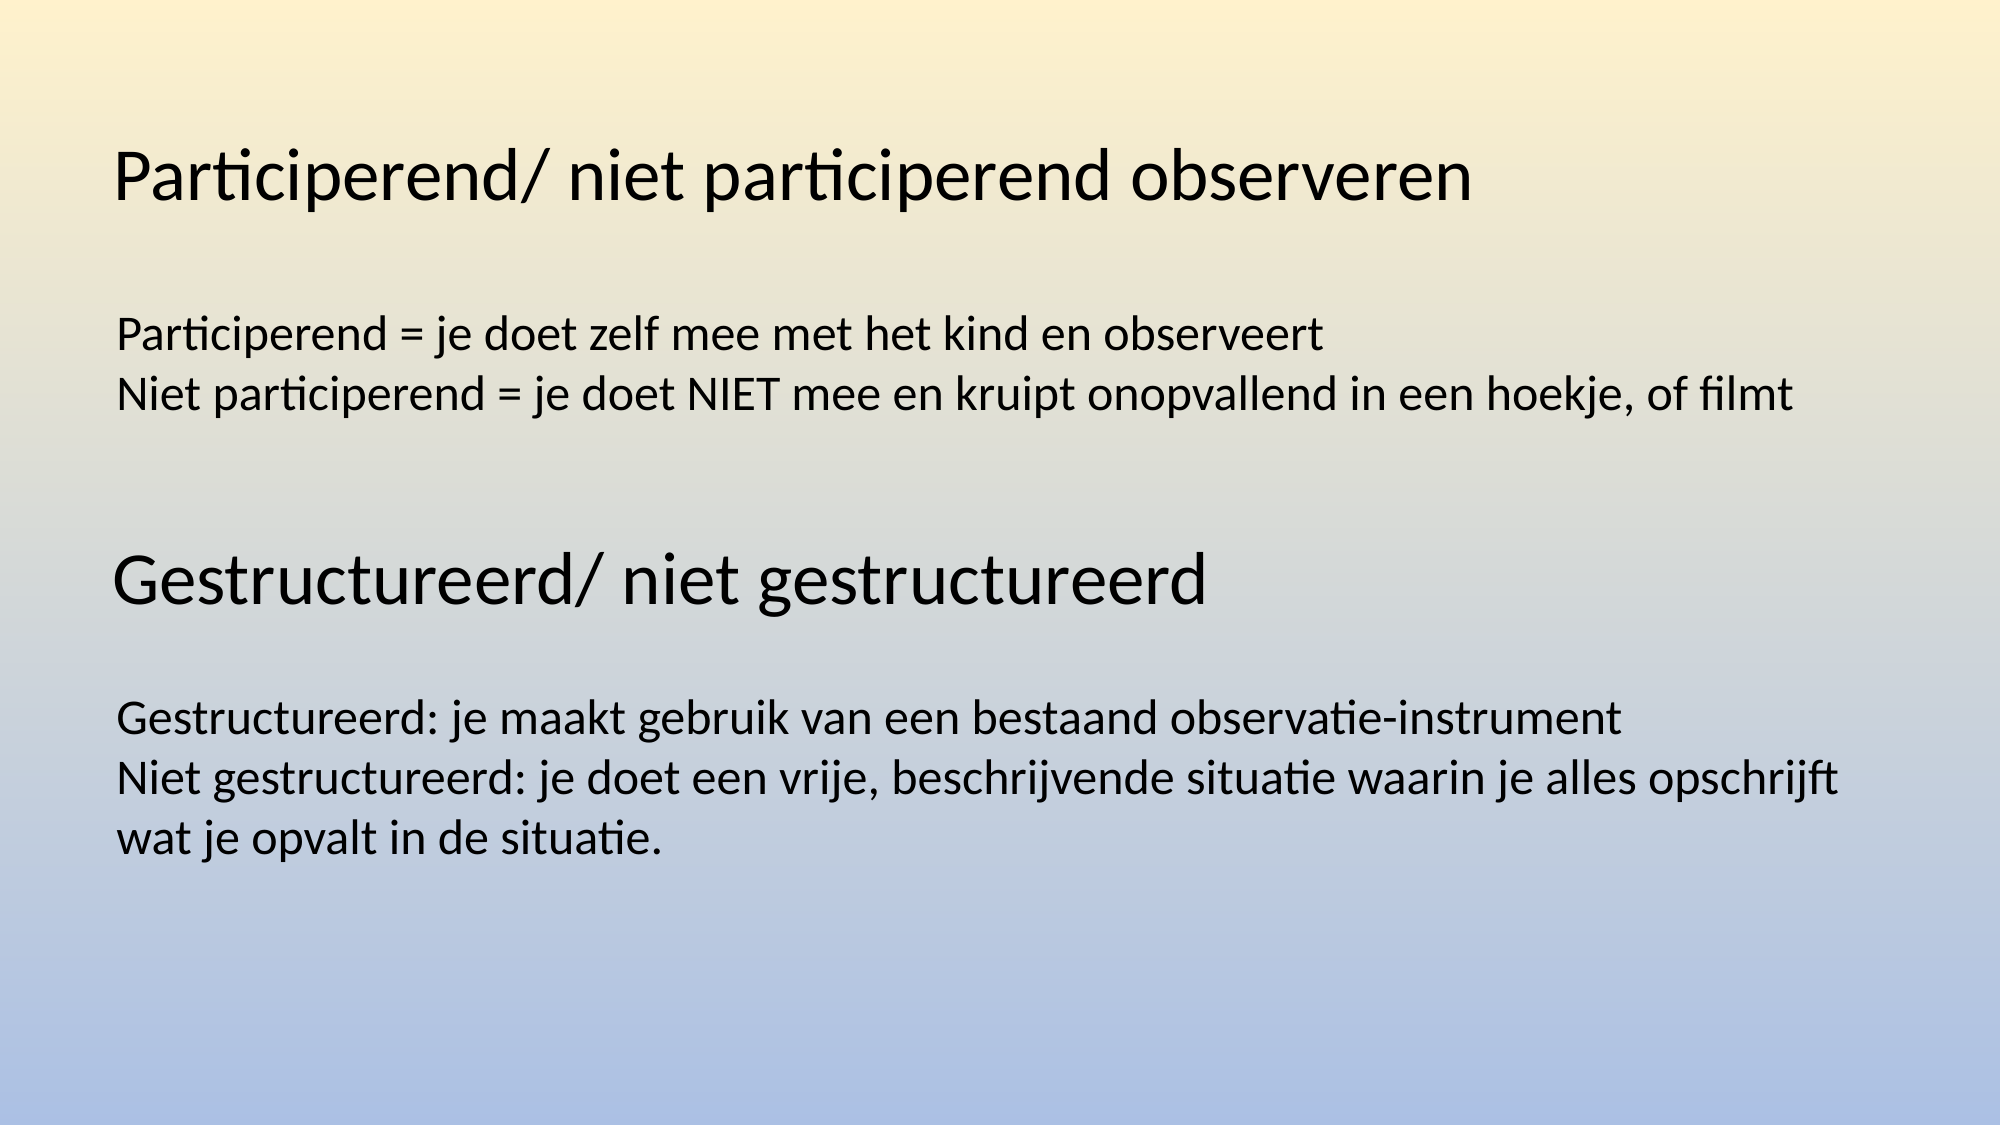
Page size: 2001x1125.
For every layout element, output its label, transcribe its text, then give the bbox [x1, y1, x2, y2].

text_box Participerend = je doet zelf mee met het kind en observeert Niet participerend = je doet NIET mee en kruipt onopvallend in een hoekje, of filmt [101, 292, 1810, 428]
text_box Gestructureerd/ niet gestructureerd [96, 522, 1225, 628]
text_box Gestructureerd: je maakt gebruik van een bestaand observatie-instrument Niet gestructureerd: je doet een vrije, beschrijvende situatie waarin je alles opschrijft wat je opvalt in de situatie. [101, 677, 1856, 873]
text_box Participerend/ niet participerend observeren [98, 117, 1491, 223]
